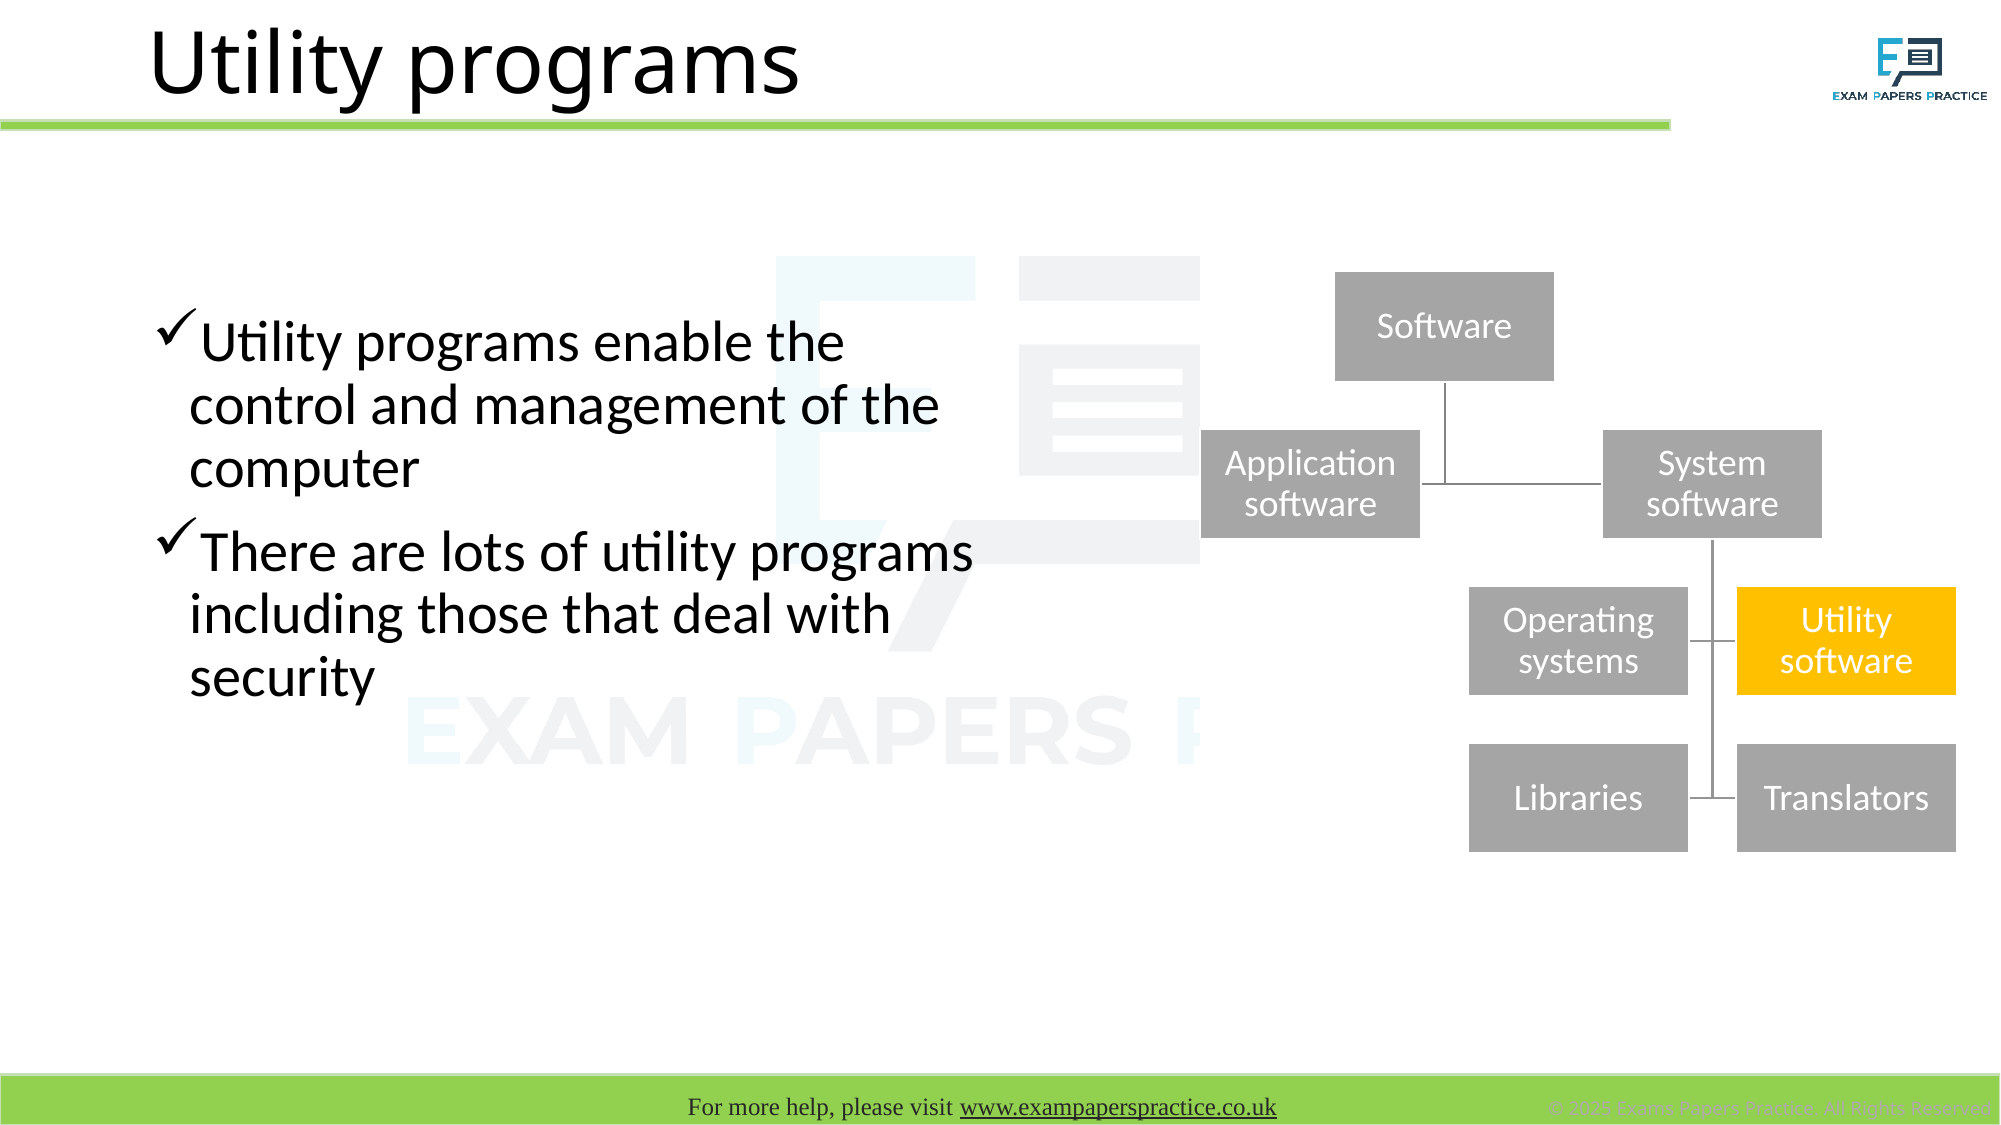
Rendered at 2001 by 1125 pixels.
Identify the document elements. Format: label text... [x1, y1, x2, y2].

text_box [1199, 255, 1958, 870]
title Utility programs [132, 11, 1858, 121]
list Utility programs enable the control and management of the computer There are lots of utility programs including those that deal with security [137, 304, 1000, 1018]
